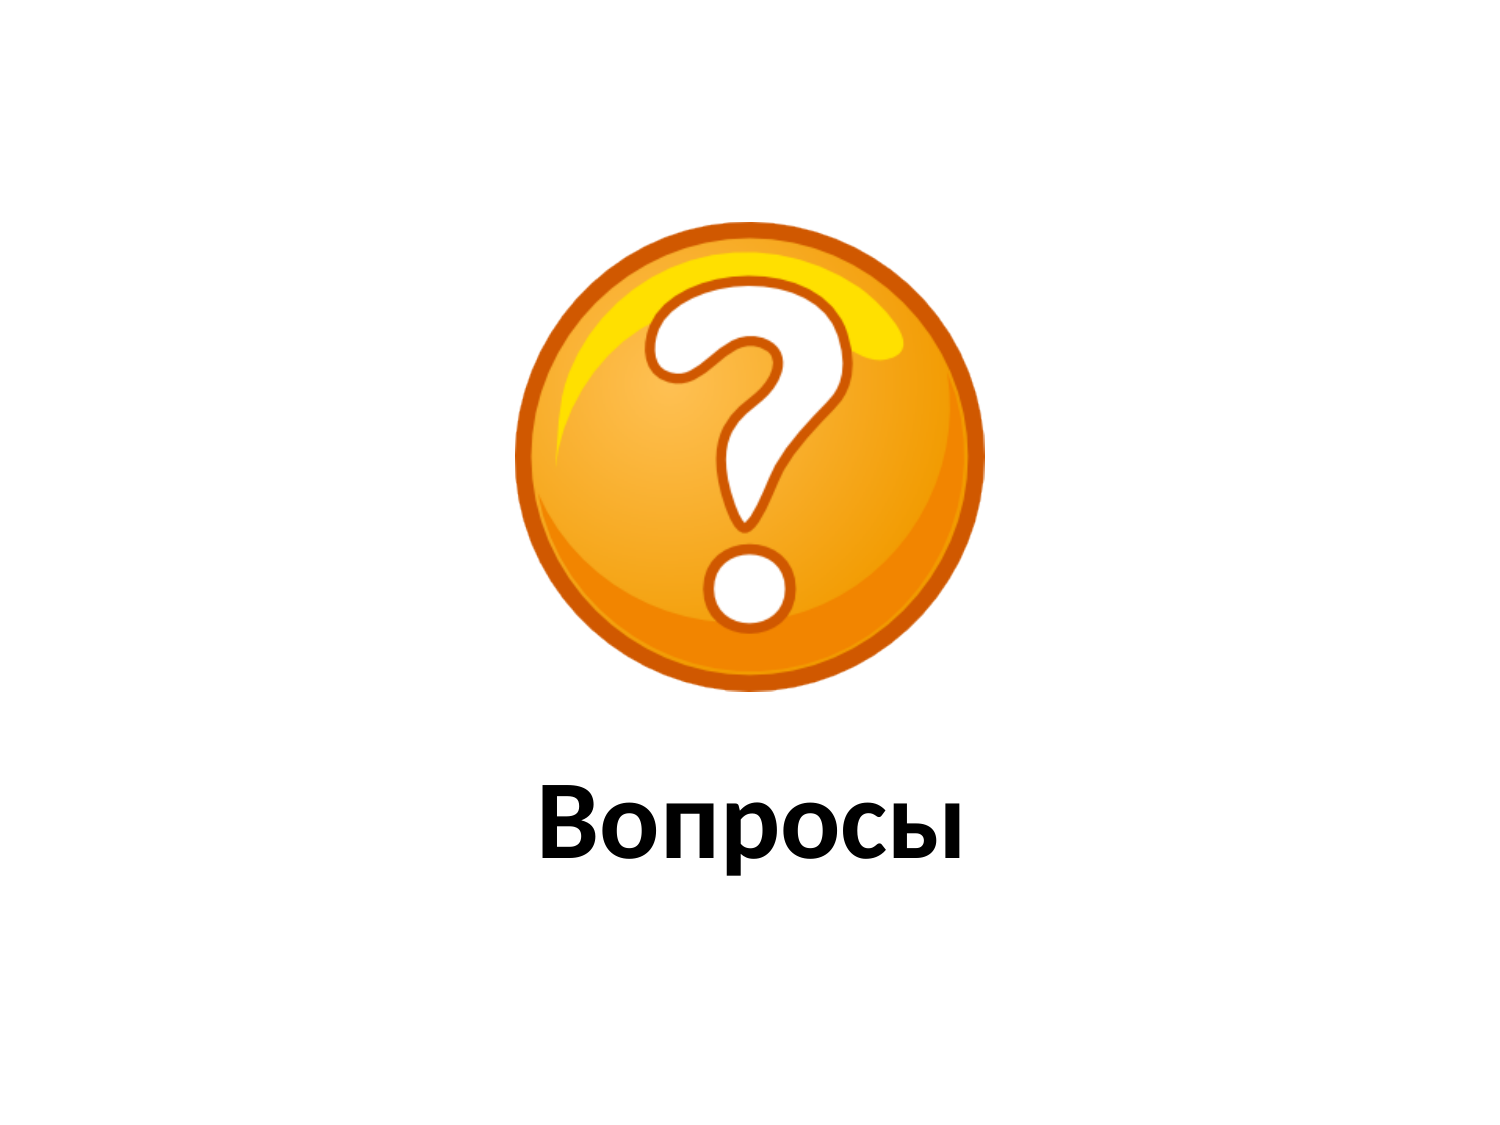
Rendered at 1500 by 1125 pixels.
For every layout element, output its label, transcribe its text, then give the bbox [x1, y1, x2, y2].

text_box Вопросы [522, 738, 984, 888]
picture [515, 222, 985, 692]
